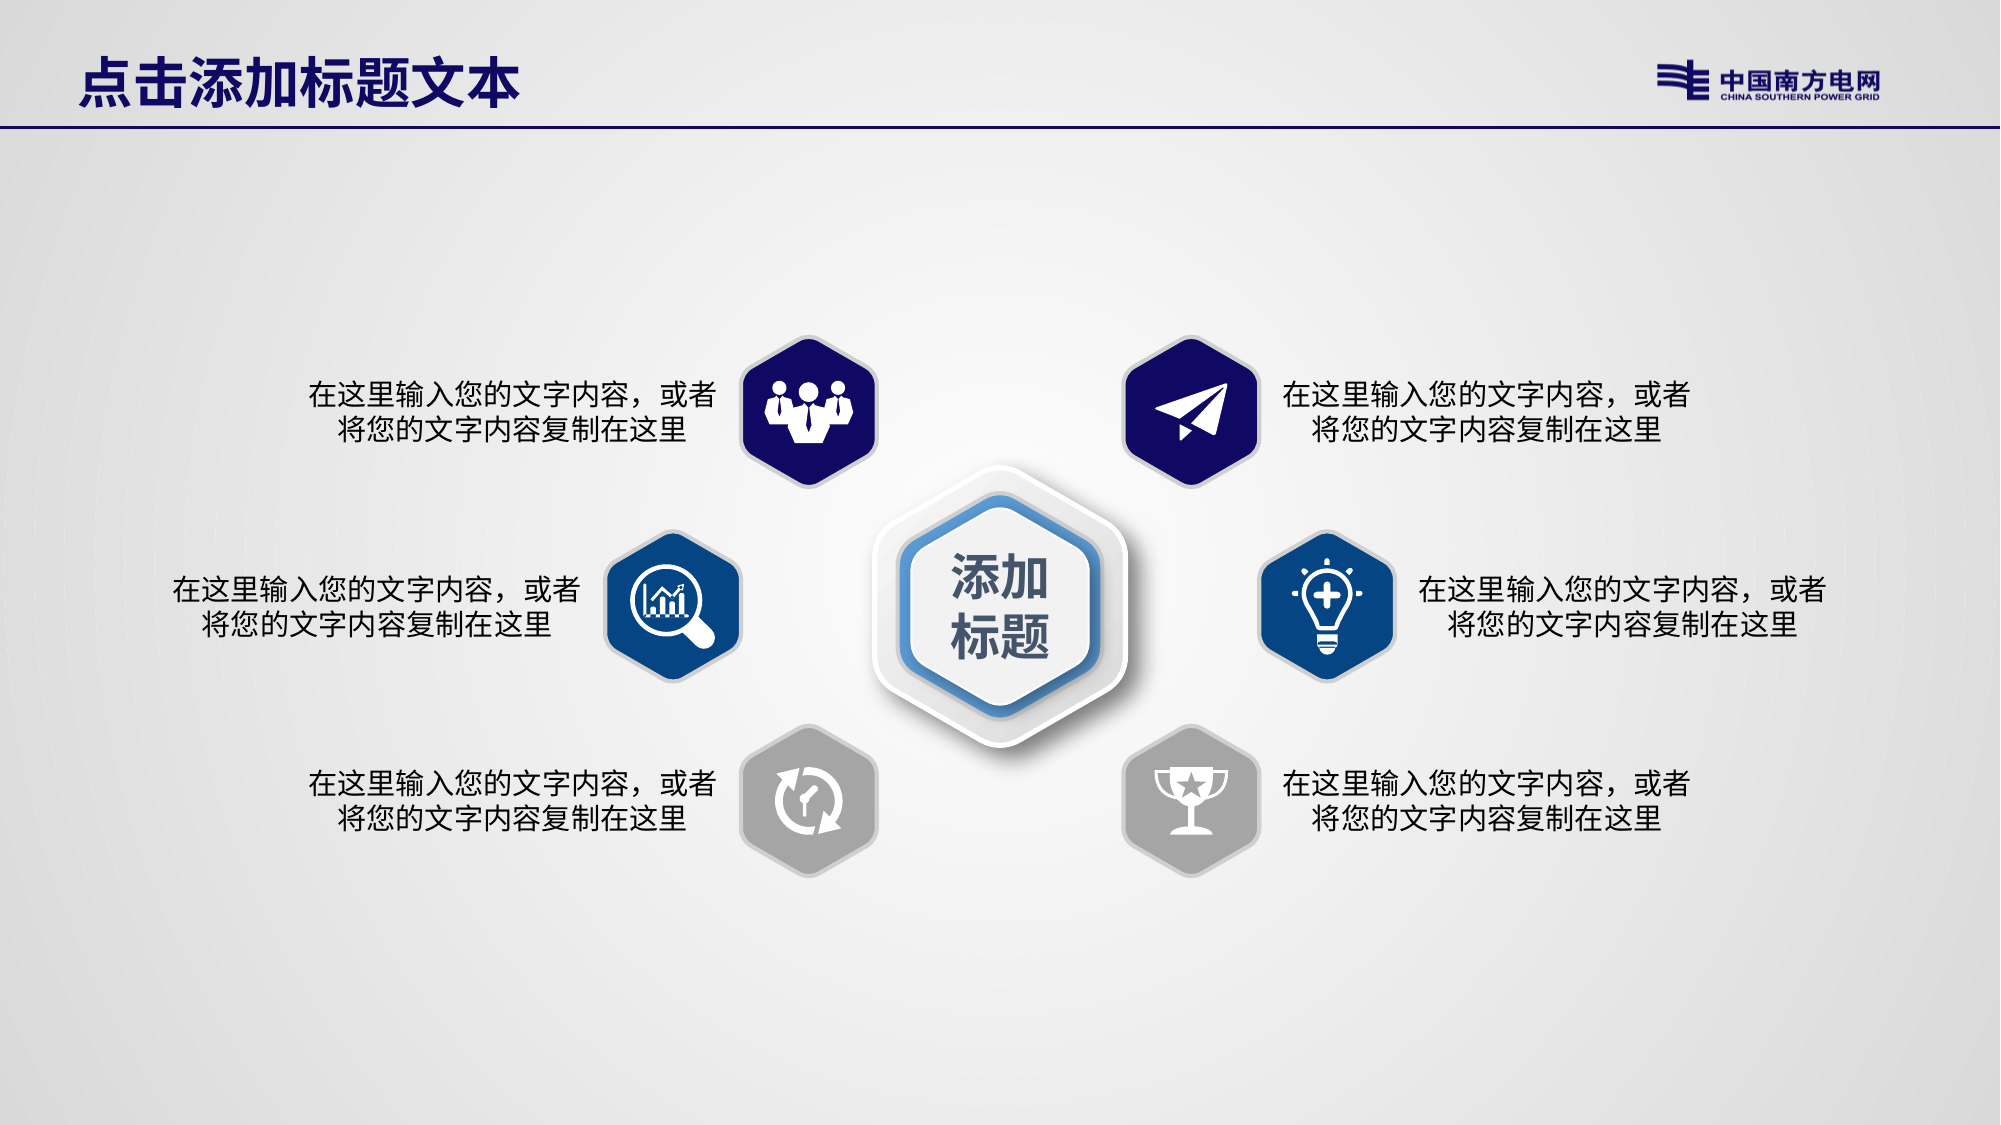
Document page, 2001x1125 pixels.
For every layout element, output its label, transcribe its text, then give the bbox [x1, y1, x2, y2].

text_box [606, 530, 742, 683]
text_box [910, 555, 915, 658]
text_box [935, 673, 1065, 706]
text_box [1178, 422, 1194, 442]
text_box [1315, 633, 1339, 656]
text_box [939, 507, 1061, 538]
text_box [801, 766, 844, 836]
text_box 在这里输入您的文字内容，或者将您的文字内容复制在这里 [1259, 369, 1716, 454]
text_box [873, 466, 1127, 747]
text_box [1153, 382, 1229, 437]
text_box 在这里输入您的文字内容，或者将您的文字内容复制在这里 [284, 369, 741, 454]
text_box 在这里输入您的文字内容，或者将您的文字内容复制在这里 [1259, 758, 1716, 843]
text_box [1122, 335, 1259, 489]
text_box [896, 492, 1102, 679]
text_box [798, 784, 819, 818]
text_box [1290, 557, 1364, 632]
text_box [774, 766, 817, 836]
text_box 在这里输入您的文字内容，或者将您的文字内容复制在这里 [148, 563, 606, 649]
text_box [741, 335, 878, 489]
text_box [1258, 530, 1395, 683]
text_box 添加 标题 [915, 538, 1085, 673]
text_box [629, 563, 716, 650]
text_box [741, 724, 878, 878]
text_box 点击添加标题文本 [63, 40, 537, 122]
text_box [764, 380, 854, 444]
text_box [1085, 555, 1090, 658]
text_box [1153, 766, 1230, 836]
text_box [1122, 724, 1259, 878]
picture [1634, 40, 1920, 124]
text_box 在这里输入您的文字内容，或者将您的文字内容复制在这里 [1395, 563, 1852, 649]
text_box 在这里输入您的文字内容，或者将您的文字内容复制在这里 [284, 758, 741, 843]
